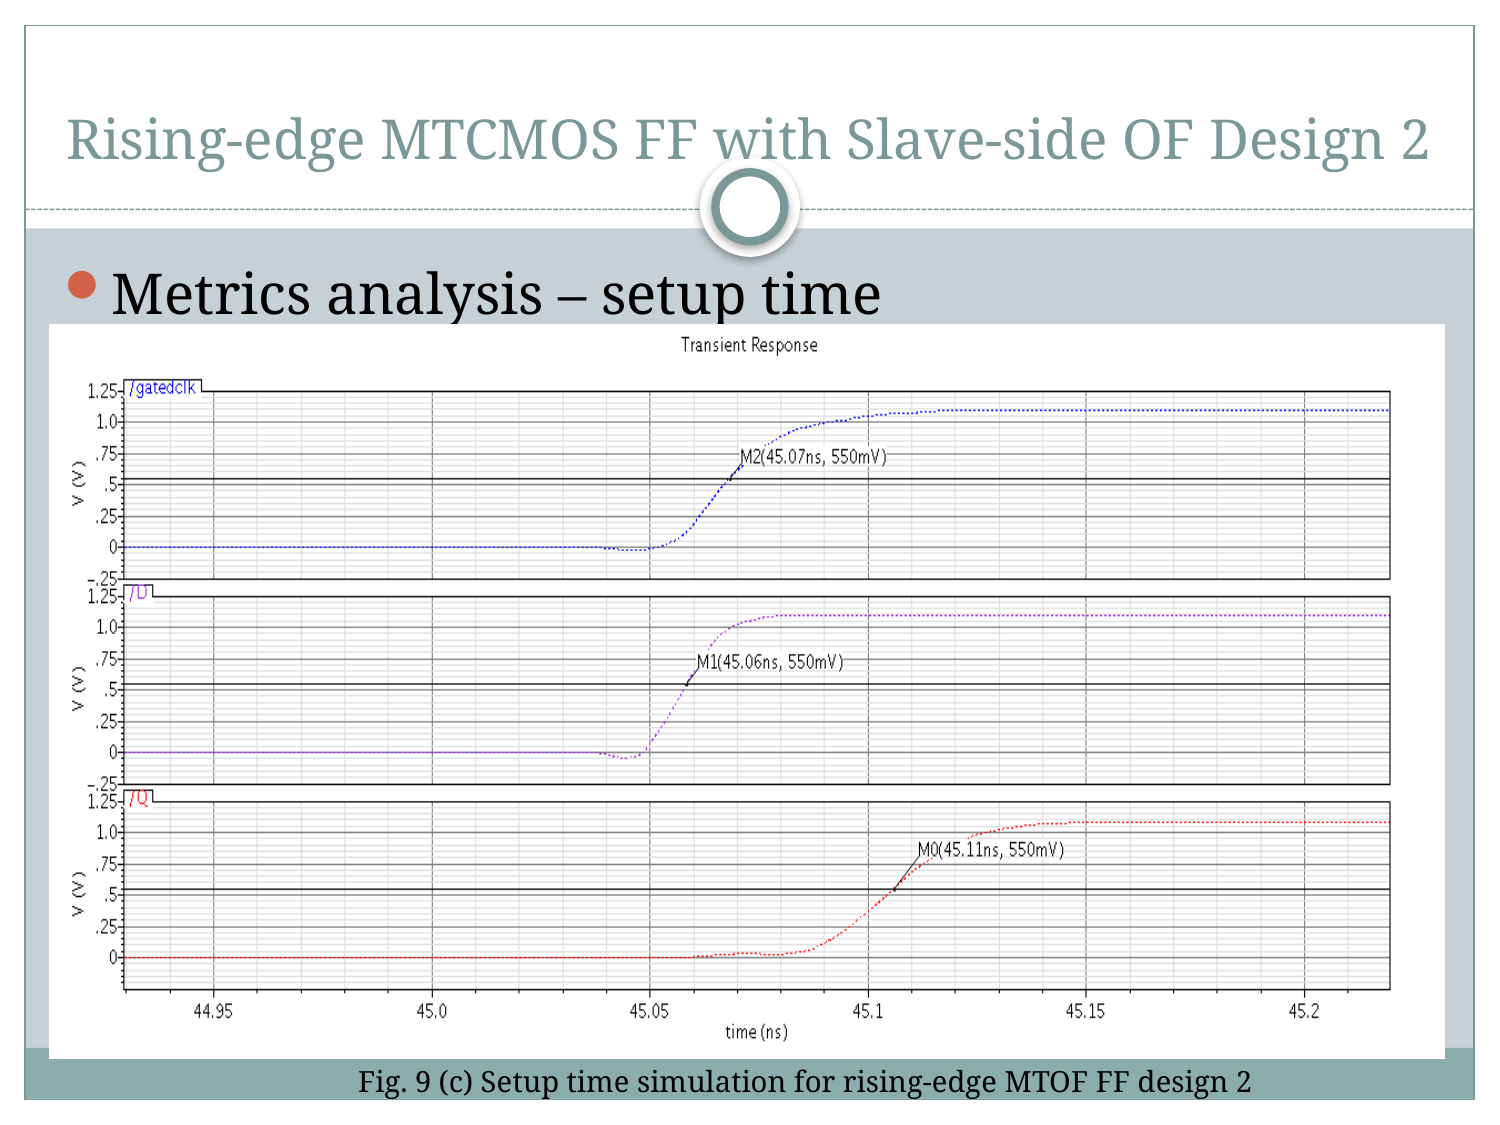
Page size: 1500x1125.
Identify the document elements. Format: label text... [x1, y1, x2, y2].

text_box Fig. 9 (c) Setup time simulation for rising-edge MTOF FF design 2 [343, 1069, 1396, 1106]
list Metrics analysis – setup time [49, 250, 1445, 323]
picture [49, 324, 1445, 1060]
title Rising-edge MTCMOS FF with Slave-side OF Design 2 [49, 53, 1450, 179]
